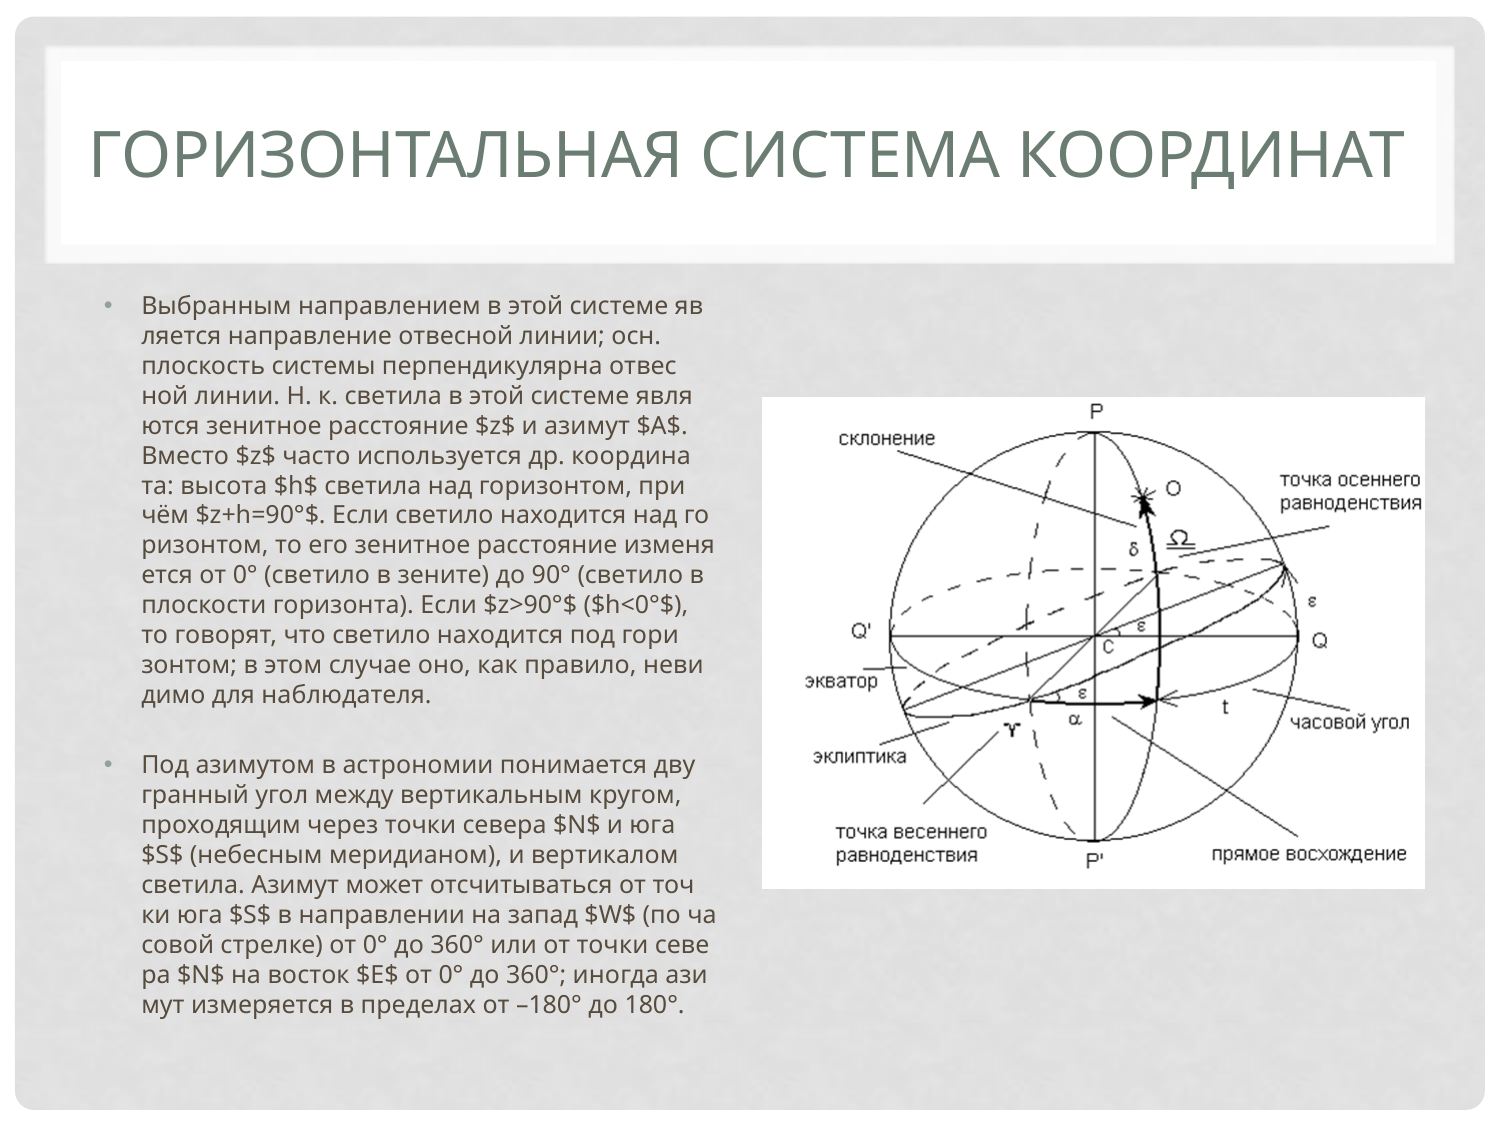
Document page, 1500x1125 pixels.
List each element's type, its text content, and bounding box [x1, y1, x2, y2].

list Вы­бран­ным на­прав­ле­ни­ем в этой сис­те­ме яв­ля­ет­ся на­прав­ле­ние от­вес­ной ли­нии; осн. плос­кость сис­те­мы пер­пен­ди­ку­ляр­на от­вес­ной ли­нии. Н. к. све­ти­ла в этой сис­те­ме яв­ля­ют­ся зе­нит­ное рас­стоя­ние $z$ и ази­мут $A$. Вме­сто $z$ час­то ис­поль­зу­ет­ся др. ко­ор­ди­на­та: вы­со­та $h$ све­ти­ла над го­ри­зон­том, при­чём $z+h=90°$. Ес­ли све­ти­ло на­хо­дит­ся над го­ри­зон­том, то его зе­нит­ное рас­стоя­ние из­ме­ня­ет­ся от 0° (све­ти­ло в зе­ни­те) до 90° (све­ти­ло в плос­ко­сти го­ри­зон­та). Ес­ли $z>90°$ ($h<0°$), то го­во­рят, что све­ти­ло на­хо­дит­ся под го­ри­зон­том; в этом слу­чае оно, как пра­ви­ло, не­ви­ди­мо для на­блю­да­те­ля. Под ази­му­том в ас­тро­но­мии по­ни­ма­ет­ся дву­гран­ный угол ме­ж­ду вер­ти­каль­ным кру­гом, про­хо­дя­щим че­рез точ­ки се­ве­ра $N$ и юга $S$ (не­бес­ным ме­ри­диа­ном), и вер­ти­ка­лом све­ти­ла. Ази­мут мо­жет от­счи­ты­вать­ся от точ­ки юга $S$ в на­прав­ле­нии на за­пад $W$ (по ча­со­вой стрел­ке) от 0° до 360° или от точ­ки се­ве­ра $N$ на вос­ток $E$ от 0° до 360°; ино­гда ази­мут из­ме­ря­ет­ся в пре­де­лах от –180° до 180°. [69, 281, 733, 1005]
title Горизонтальная система координат [69, 66, 1425, 238]
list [762, 397, 1425, 890]
